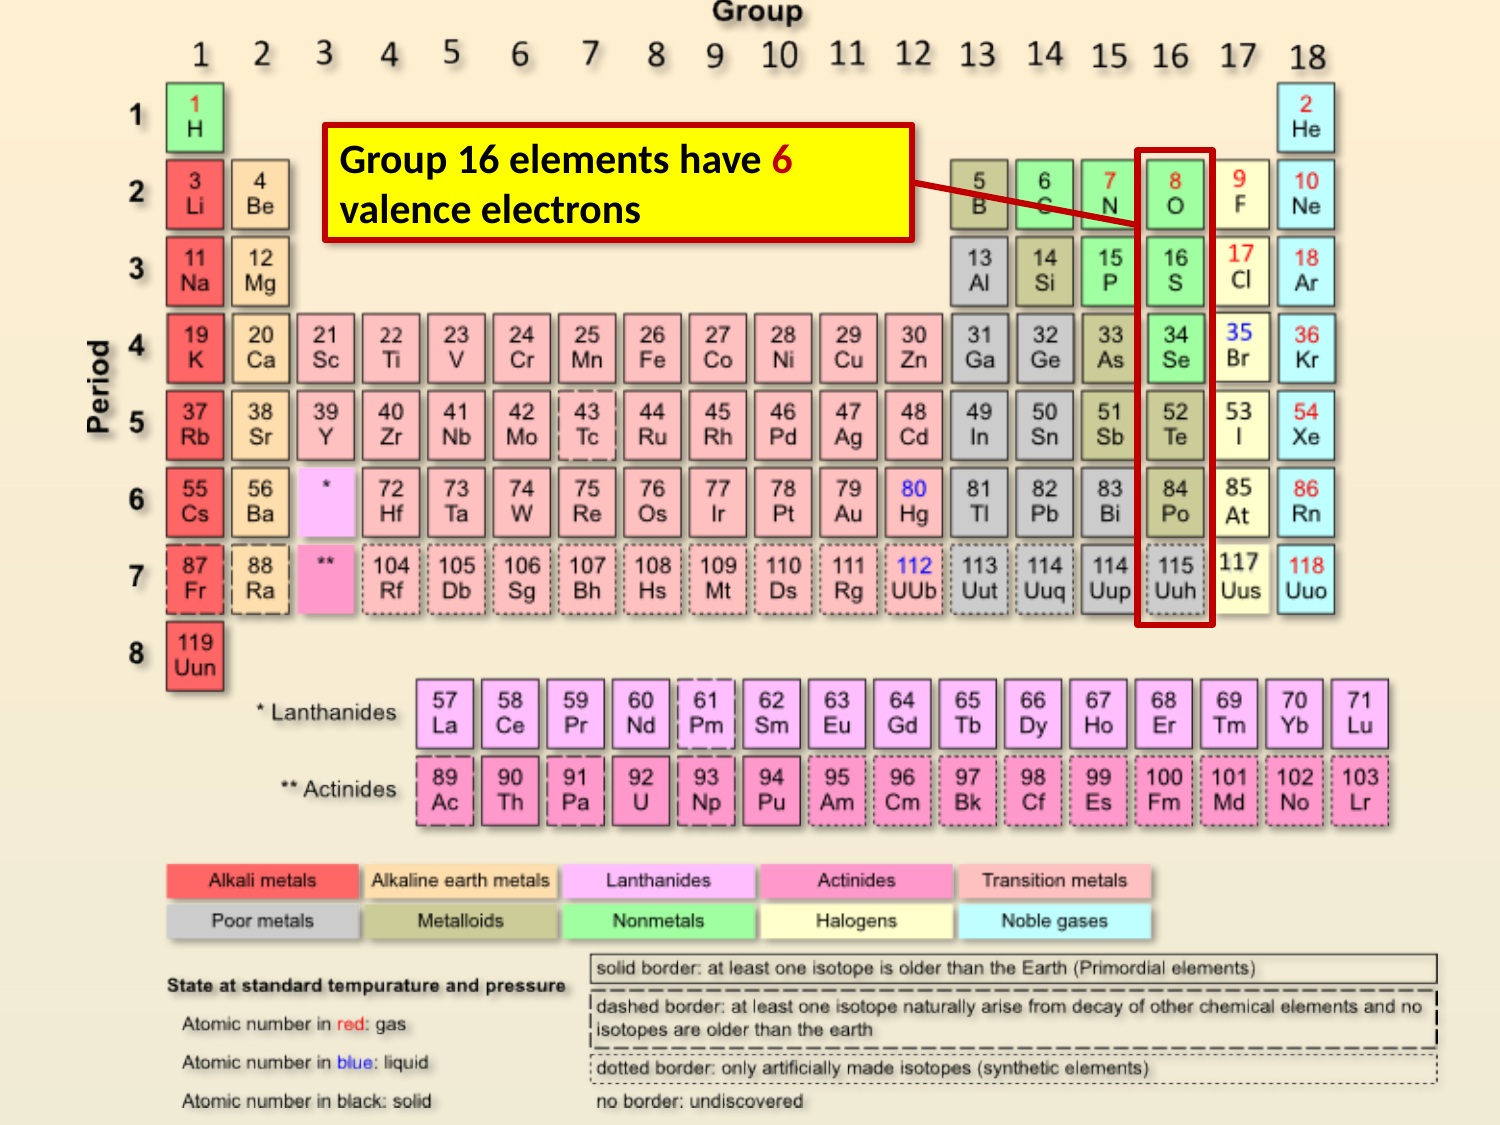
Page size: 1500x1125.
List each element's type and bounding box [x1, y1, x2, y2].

text_box [912, 182, 1138, 226]
picture [87, 0, 1438, 1109]
